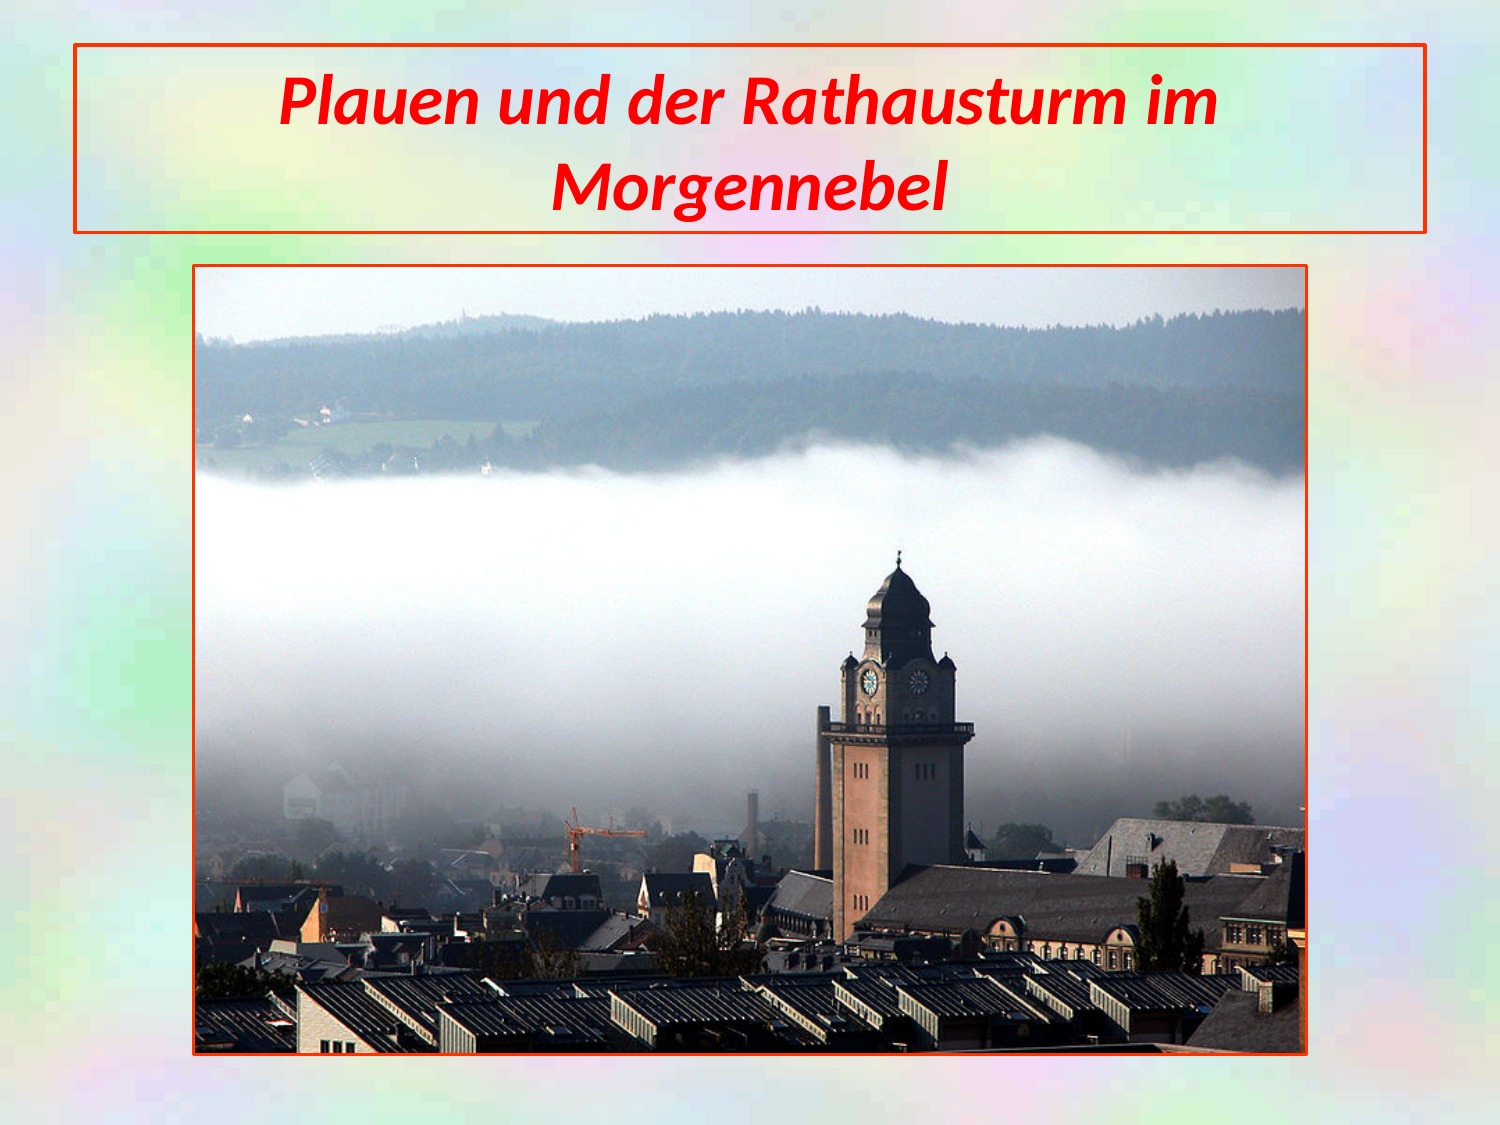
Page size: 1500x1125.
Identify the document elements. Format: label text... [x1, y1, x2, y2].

picture [0, 0, 1500, 1125]
title Plauen und der Rathausturm im Morgennebel [75, 45, 1425, 233]
